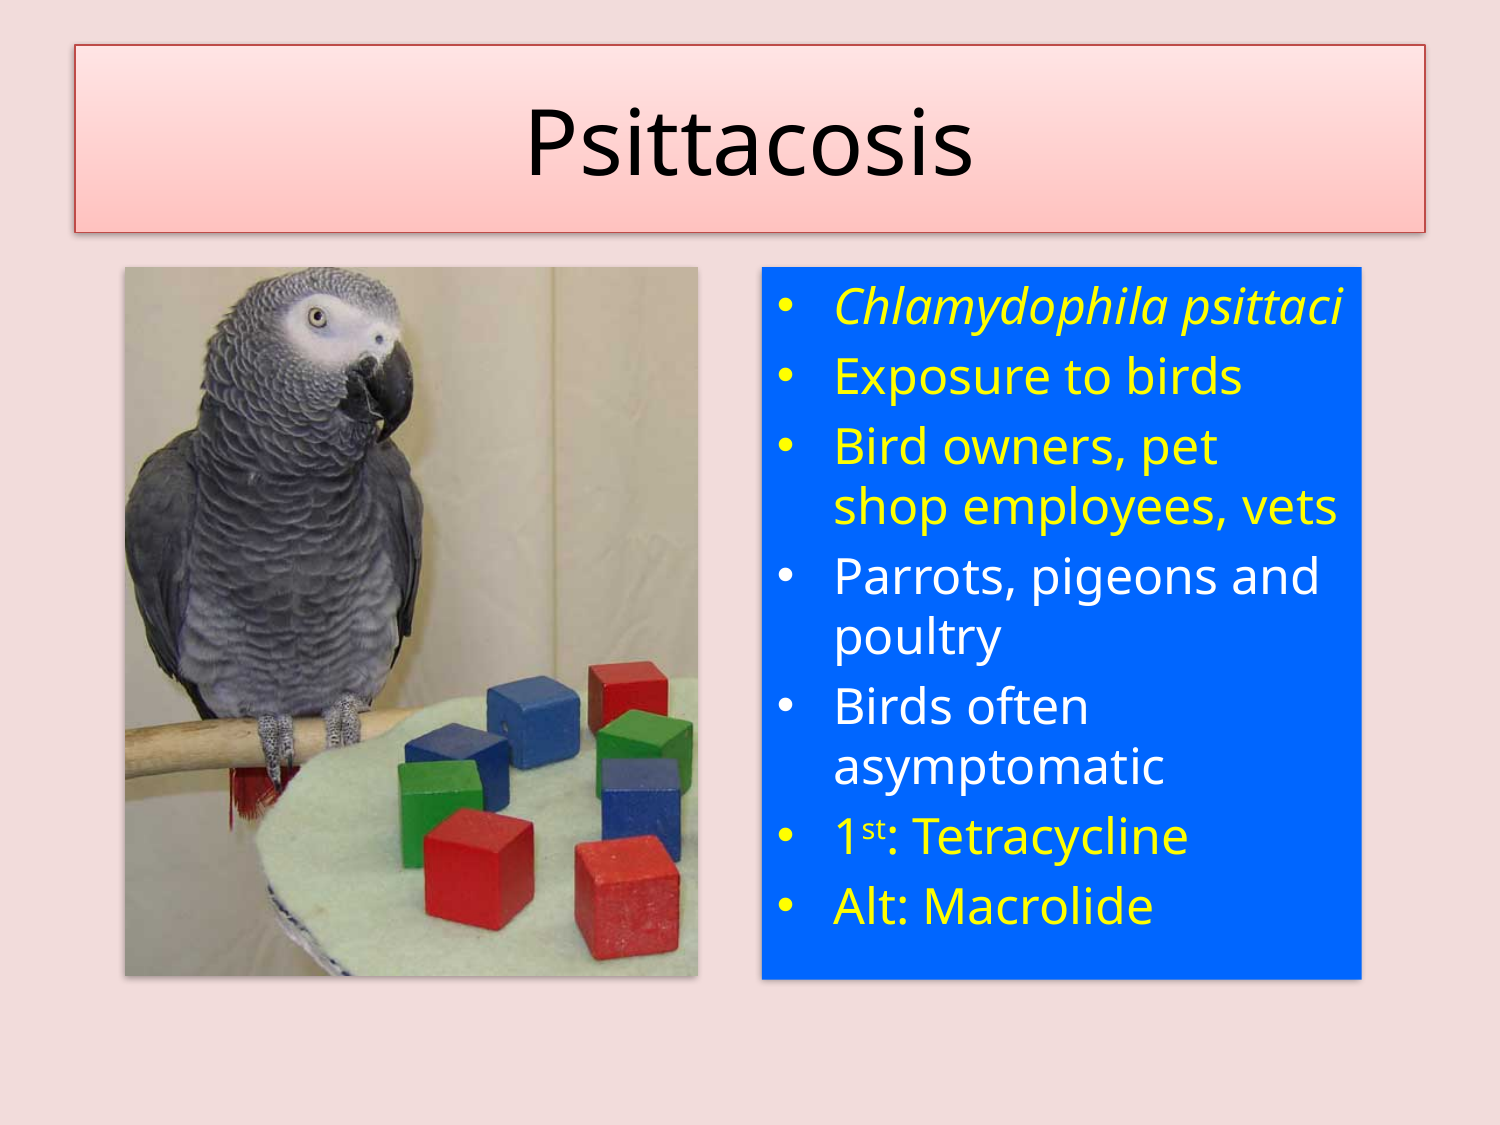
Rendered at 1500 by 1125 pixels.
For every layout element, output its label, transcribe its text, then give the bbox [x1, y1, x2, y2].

text_box Chlamydophila psittaci Exposure to birds Bird owners, pet shop employees, vets Parrots, pigeons and poultry Birds often asymptomatic 1st: Tetracycline Alt: Macrolide [761, 267, 1362, 980]
text_box Psittacosis [74, 44, 1426, 233]
picture [124, 266, 698, 977]
